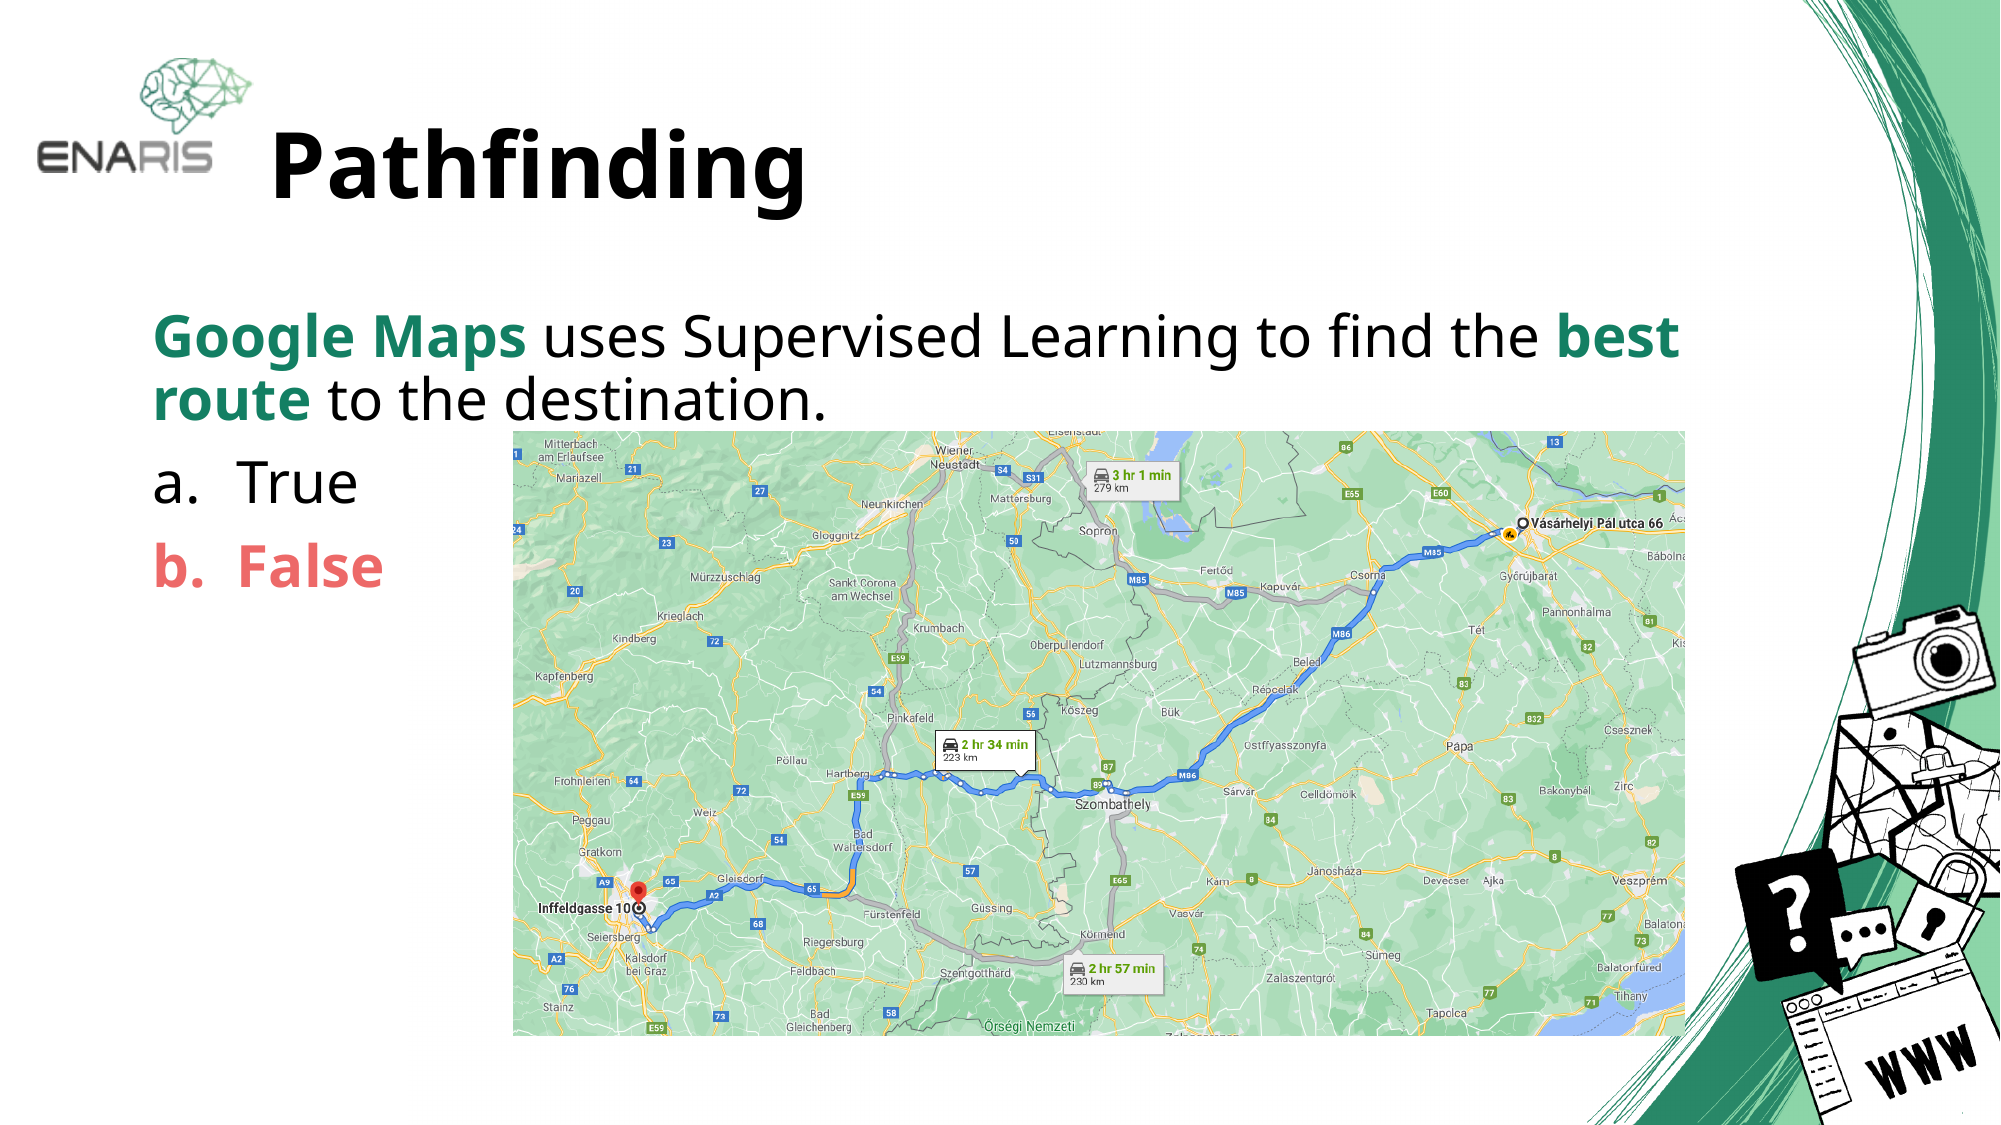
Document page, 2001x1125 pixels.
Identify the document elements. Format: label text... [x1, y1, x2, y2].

title Pathfinding [253, 59, 1863, 278]
list Google Maps uses Supervised Learning to find the best route to the destination. True False [137, 299, 1731, 1014]
picture [37, 58, 254, 173]
picture [408, 0, 2000, 1125]
